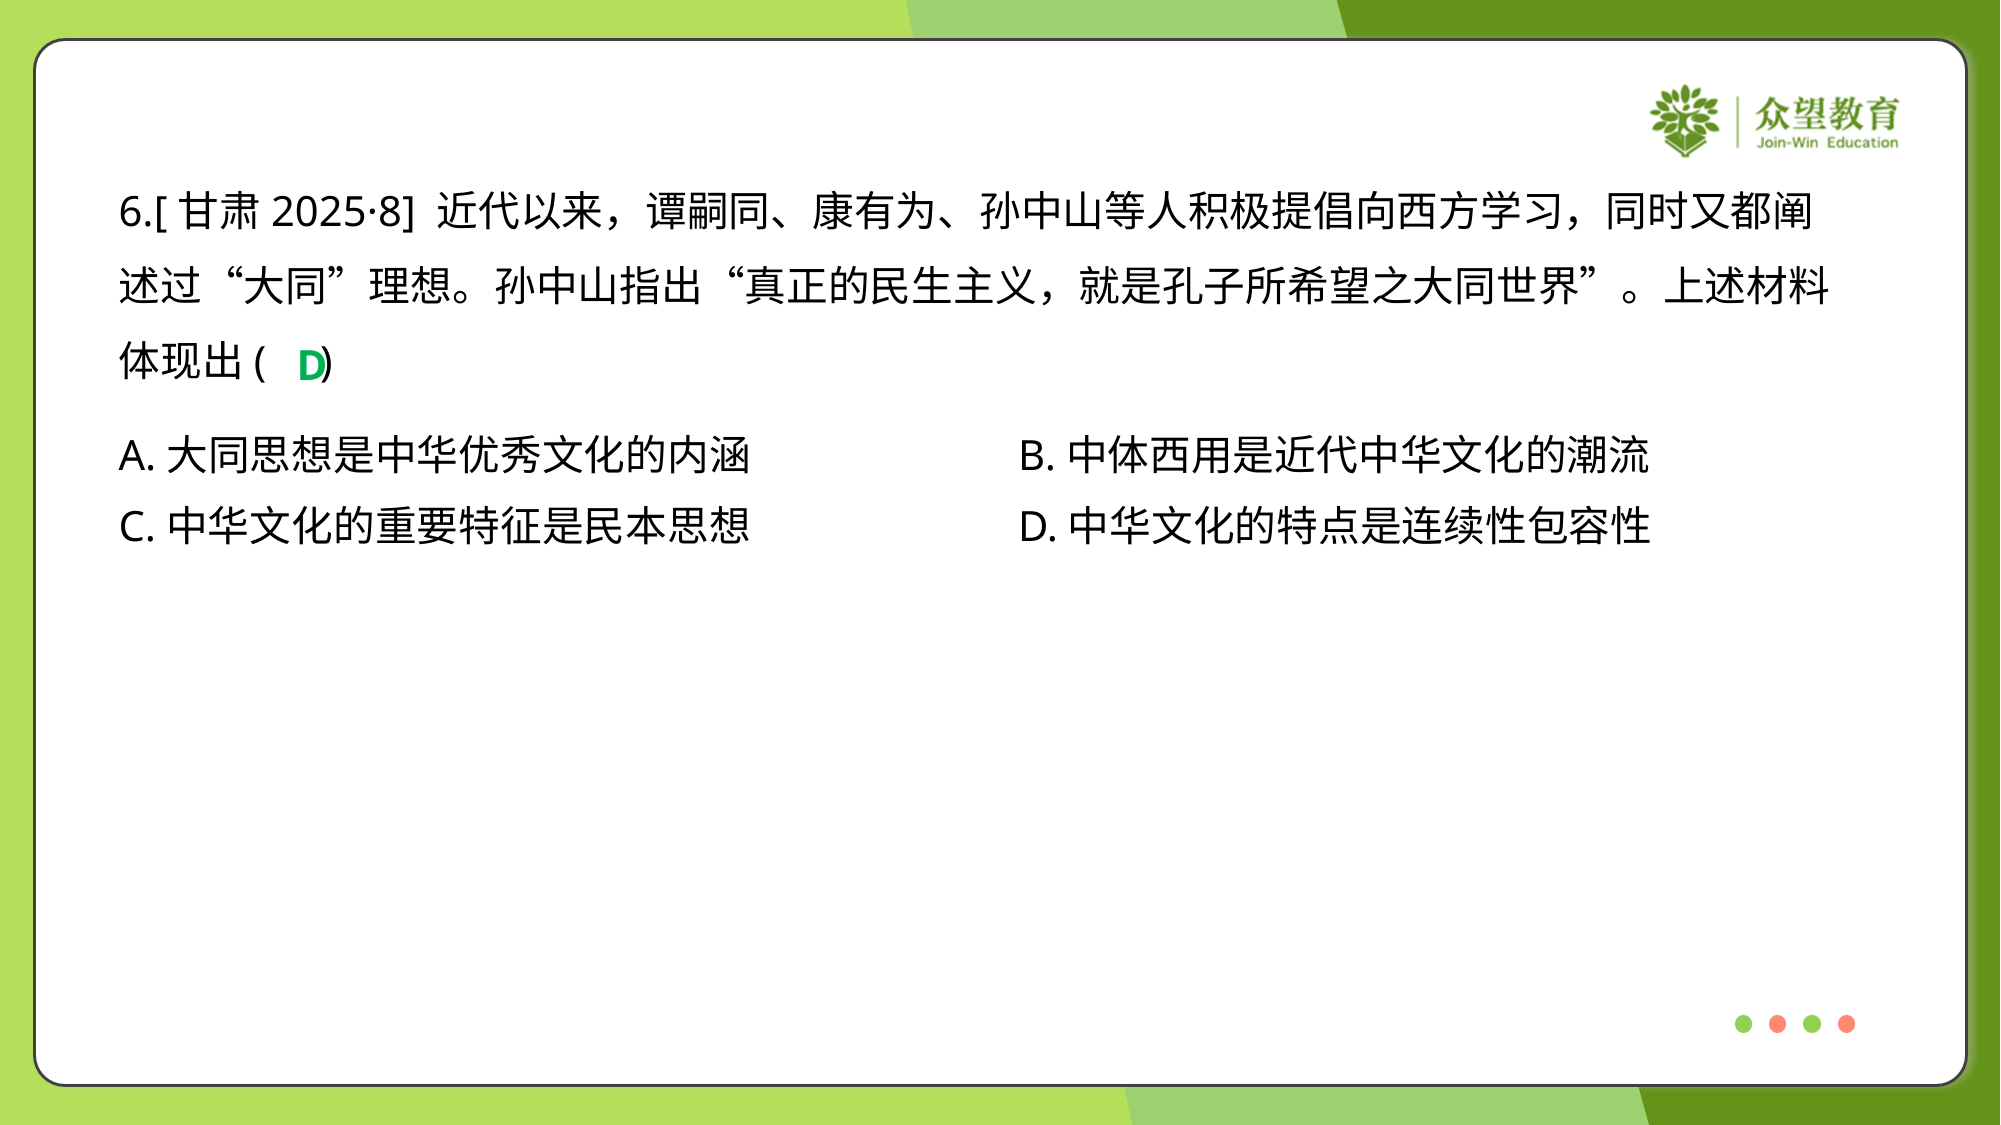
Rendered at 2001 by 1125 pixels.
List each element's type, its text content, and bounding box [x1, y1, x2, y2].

picture [0, 0, 2000, 1125]
text_box A.大同思想是中华优秀文化的内涵 B.中体西用是近代中华文化的潮流 C.中华文化的重要特征是民本思想 D.中华文化的特点是连续性包容性 [118, 403, 1883, 543]
text_box D [280, 317, 344, 382]
text_box 6.[甘肃2025·8] 近代以来，谭嗣同、康有为、孙中山等人积极提倡向西方学习，同时又都阐 述过“大同”理想。孙中山指出“真正的民生主义，就是孔子所希望之大同世界”。上述材料 体现出( ) [118, 159, 1860, 373]
